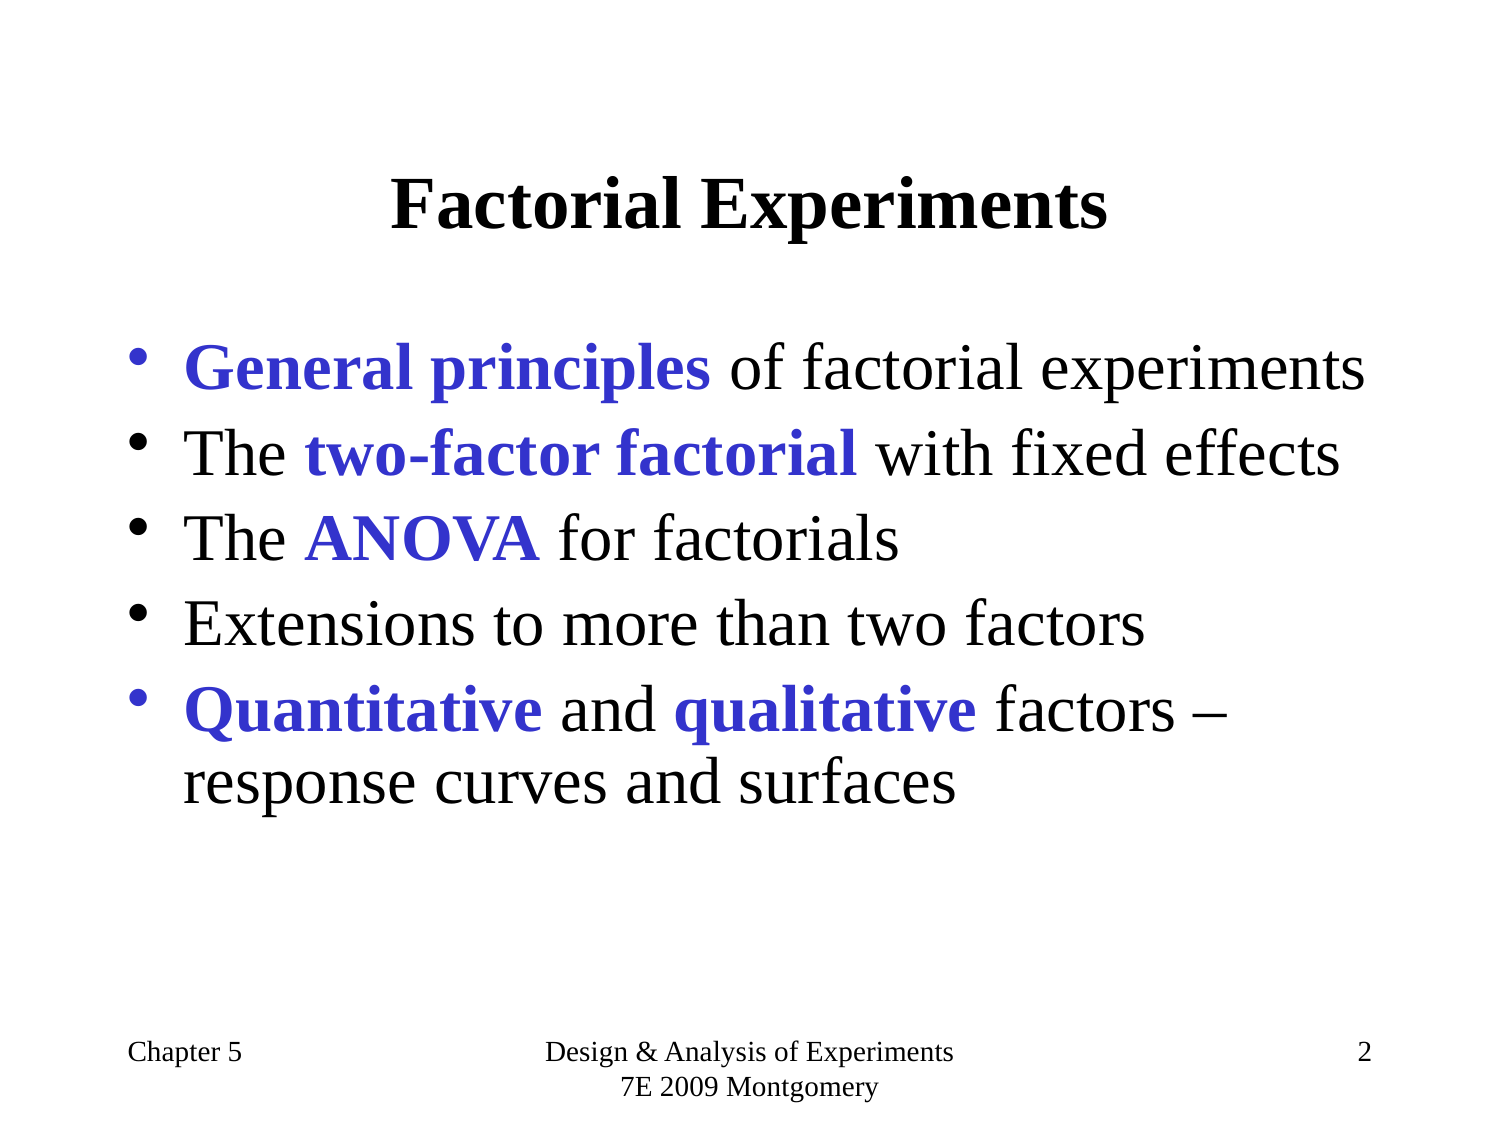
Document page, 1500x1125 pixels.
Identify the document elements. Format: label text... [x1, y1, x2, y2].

footer Design & Analysis of Experiments 7E 2009 Montgomery [512, 1024, 988, 1101]
list General principles of factorial experiments The two-factor factorial with fixed effects The ANOVA for factorials Extensions to more than two factors Quantitative and qualitative factors – response curves and surfaces [112, 324, 1388, 963]
slide_number 2 [1074, 1024, 1388, 1101]
slide_number Chapter 5 [112, 1024, 426, 1101]
title Factorial Experiments [112, 187, 1388, 301]
